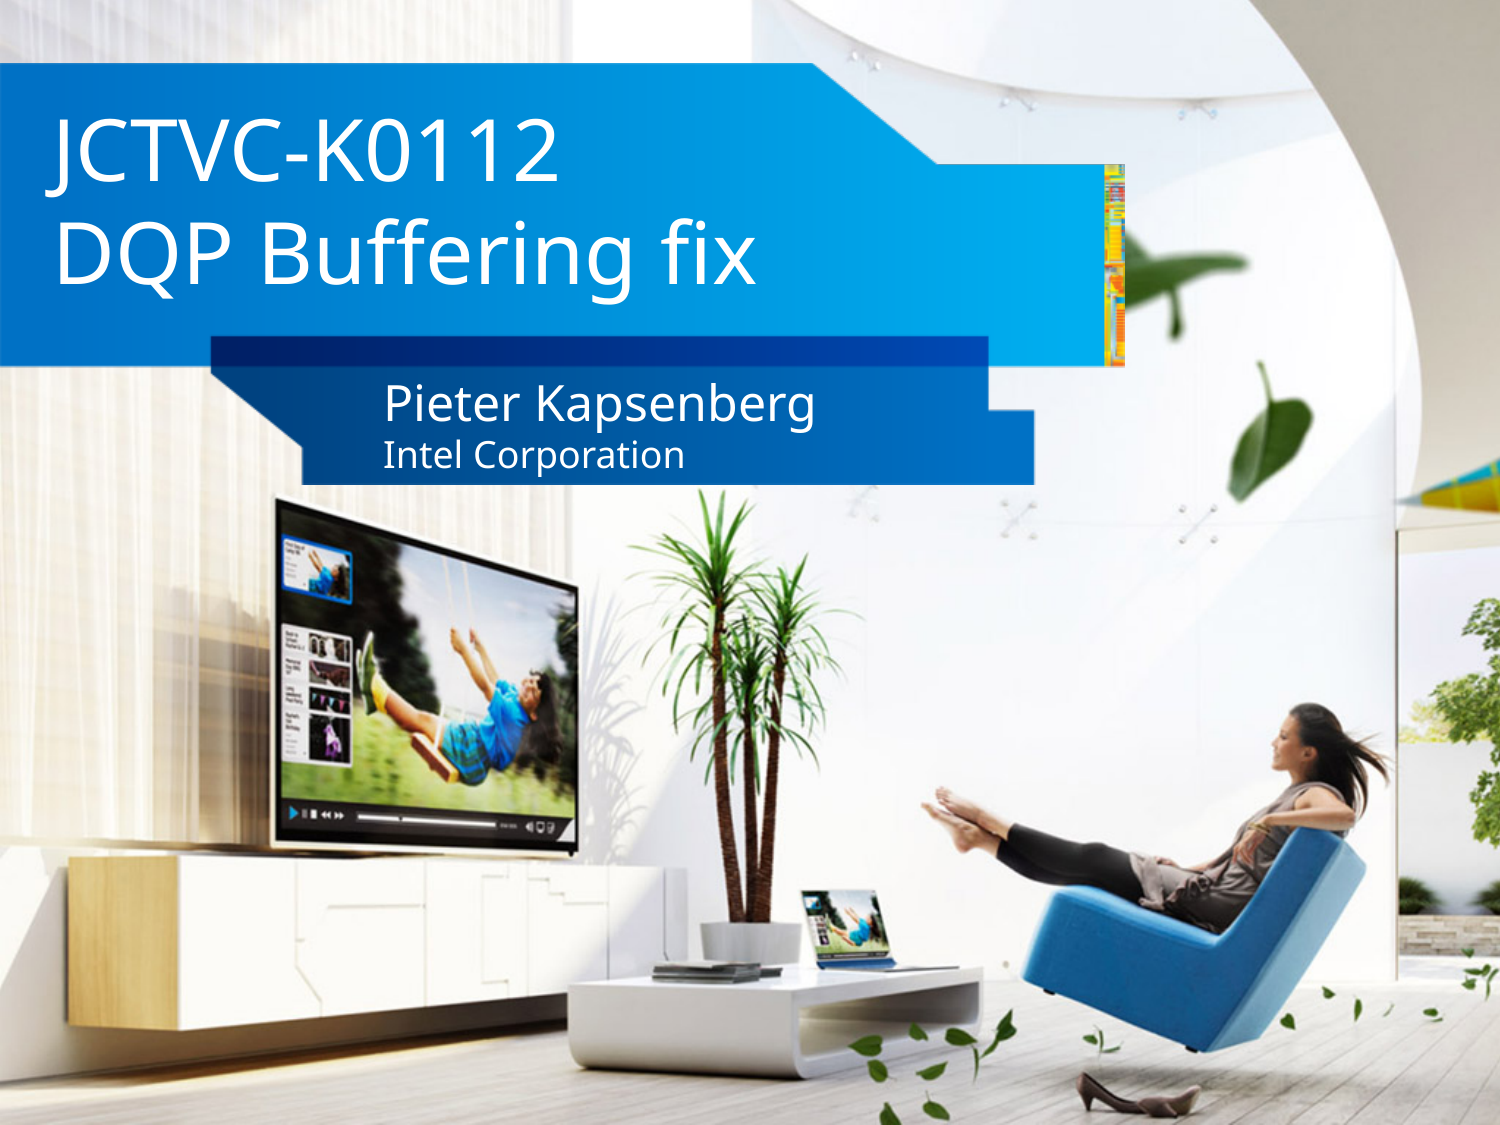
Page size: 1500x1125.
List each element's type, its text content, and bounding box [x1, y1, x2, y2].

title JCTVC-K0112 DQP Buffering fix [37, 87, 1037, 310]
subtitle Pieter Kapsenberg Intel Corporation [190, 363, 1010, 509]
picture [0, 0, 1500, 1125]
